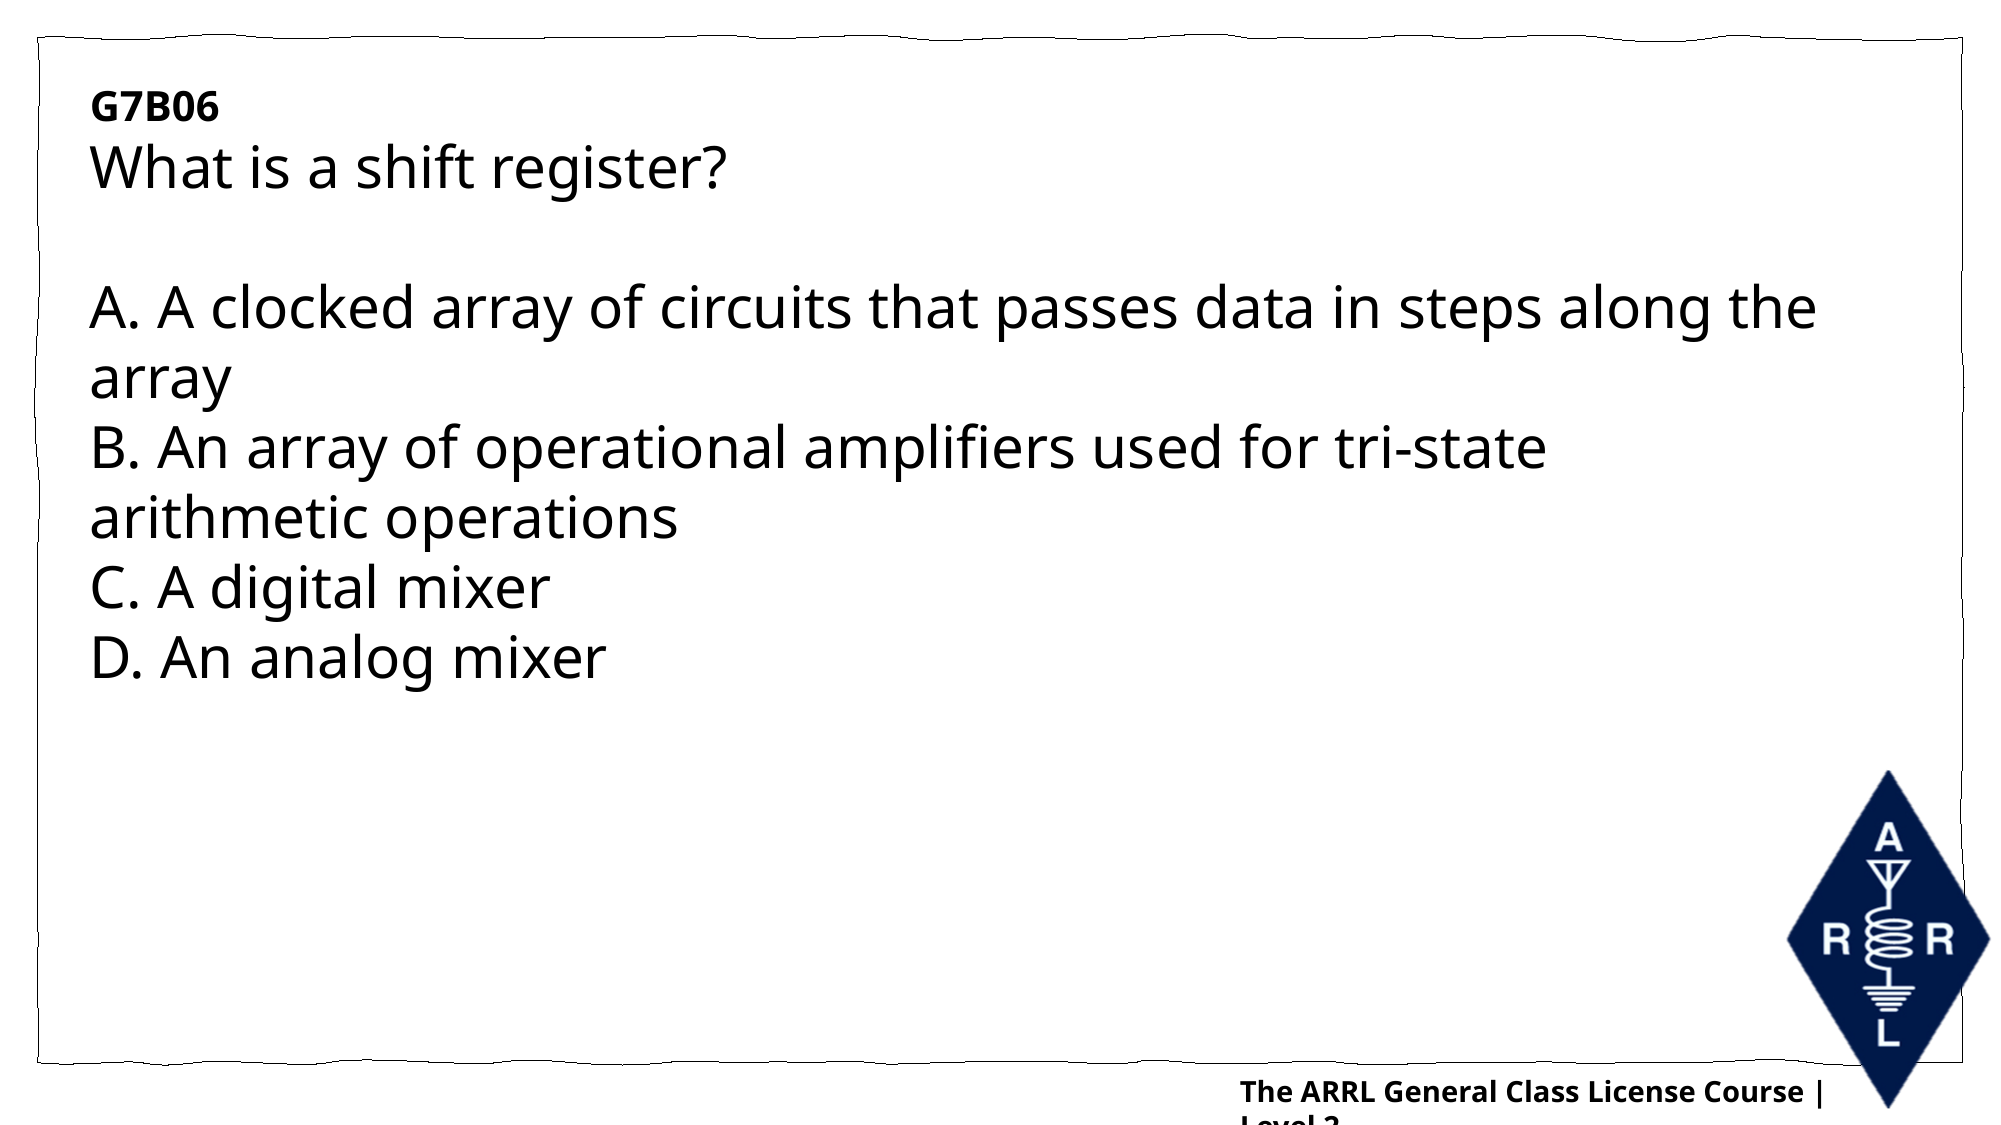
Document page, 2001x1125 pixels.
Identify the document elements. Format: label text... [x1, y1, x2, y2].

picture [1773, 752, 1999, 1125]
text_box G7B06 What is a shift register? A. A clocked array of circuits that passes data in steps along the array B. An array of operational amplifiers used for tri-state arithmetic operations C. A digital mixer D. An analog mixer [75, 72, 1850, 698]
